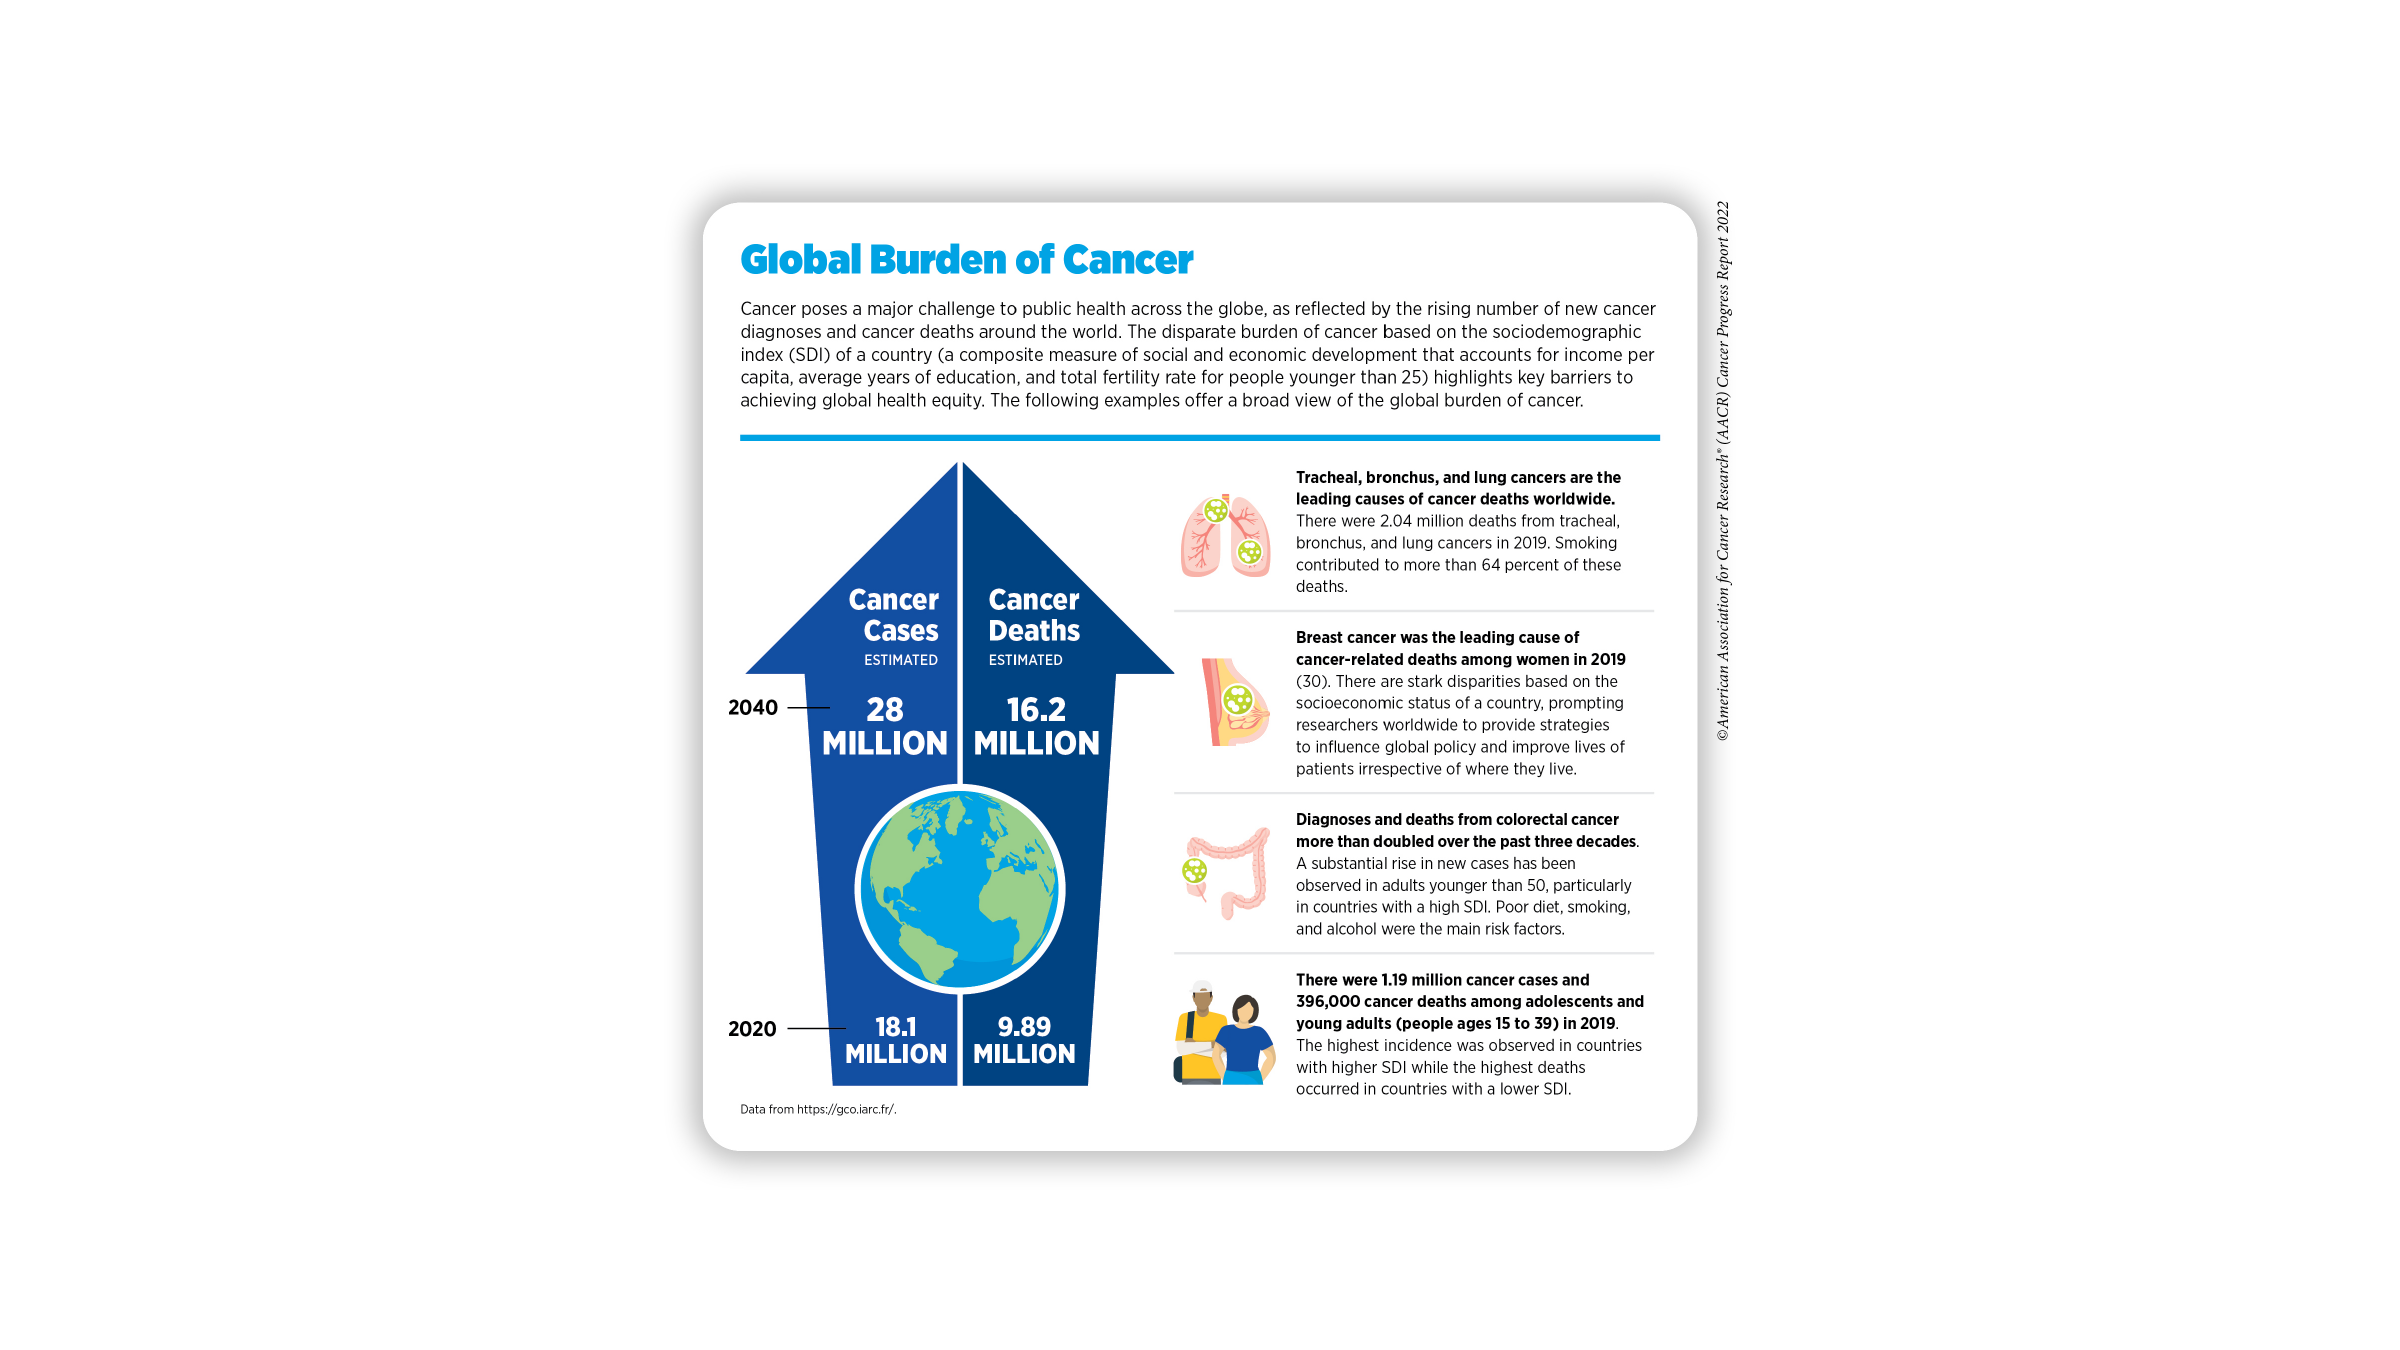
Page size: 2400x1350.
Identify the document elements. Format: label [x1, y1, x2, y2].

picture [646, 145, 1754, 1205]
